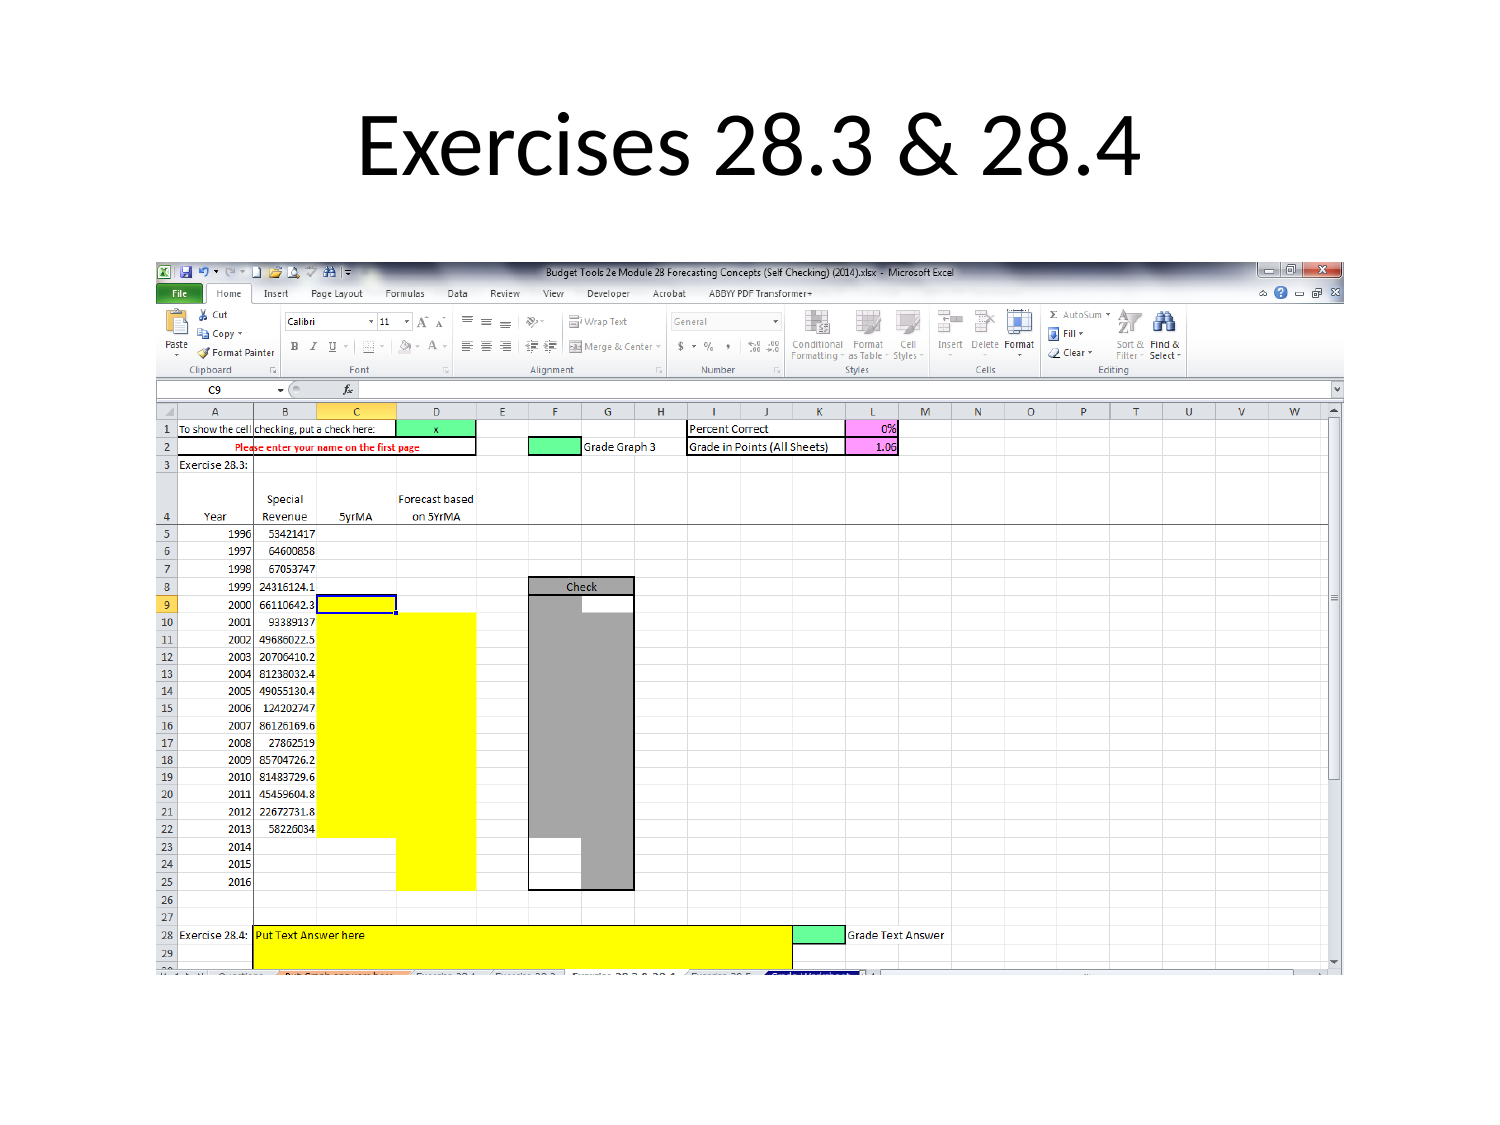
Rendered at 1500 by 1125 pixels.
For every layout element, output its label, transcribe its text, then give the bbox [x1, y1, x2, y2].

title Exercises 28.3 & 28.4 [75, 45, 1425, 233]
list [155, 262, 1345, 1026]
